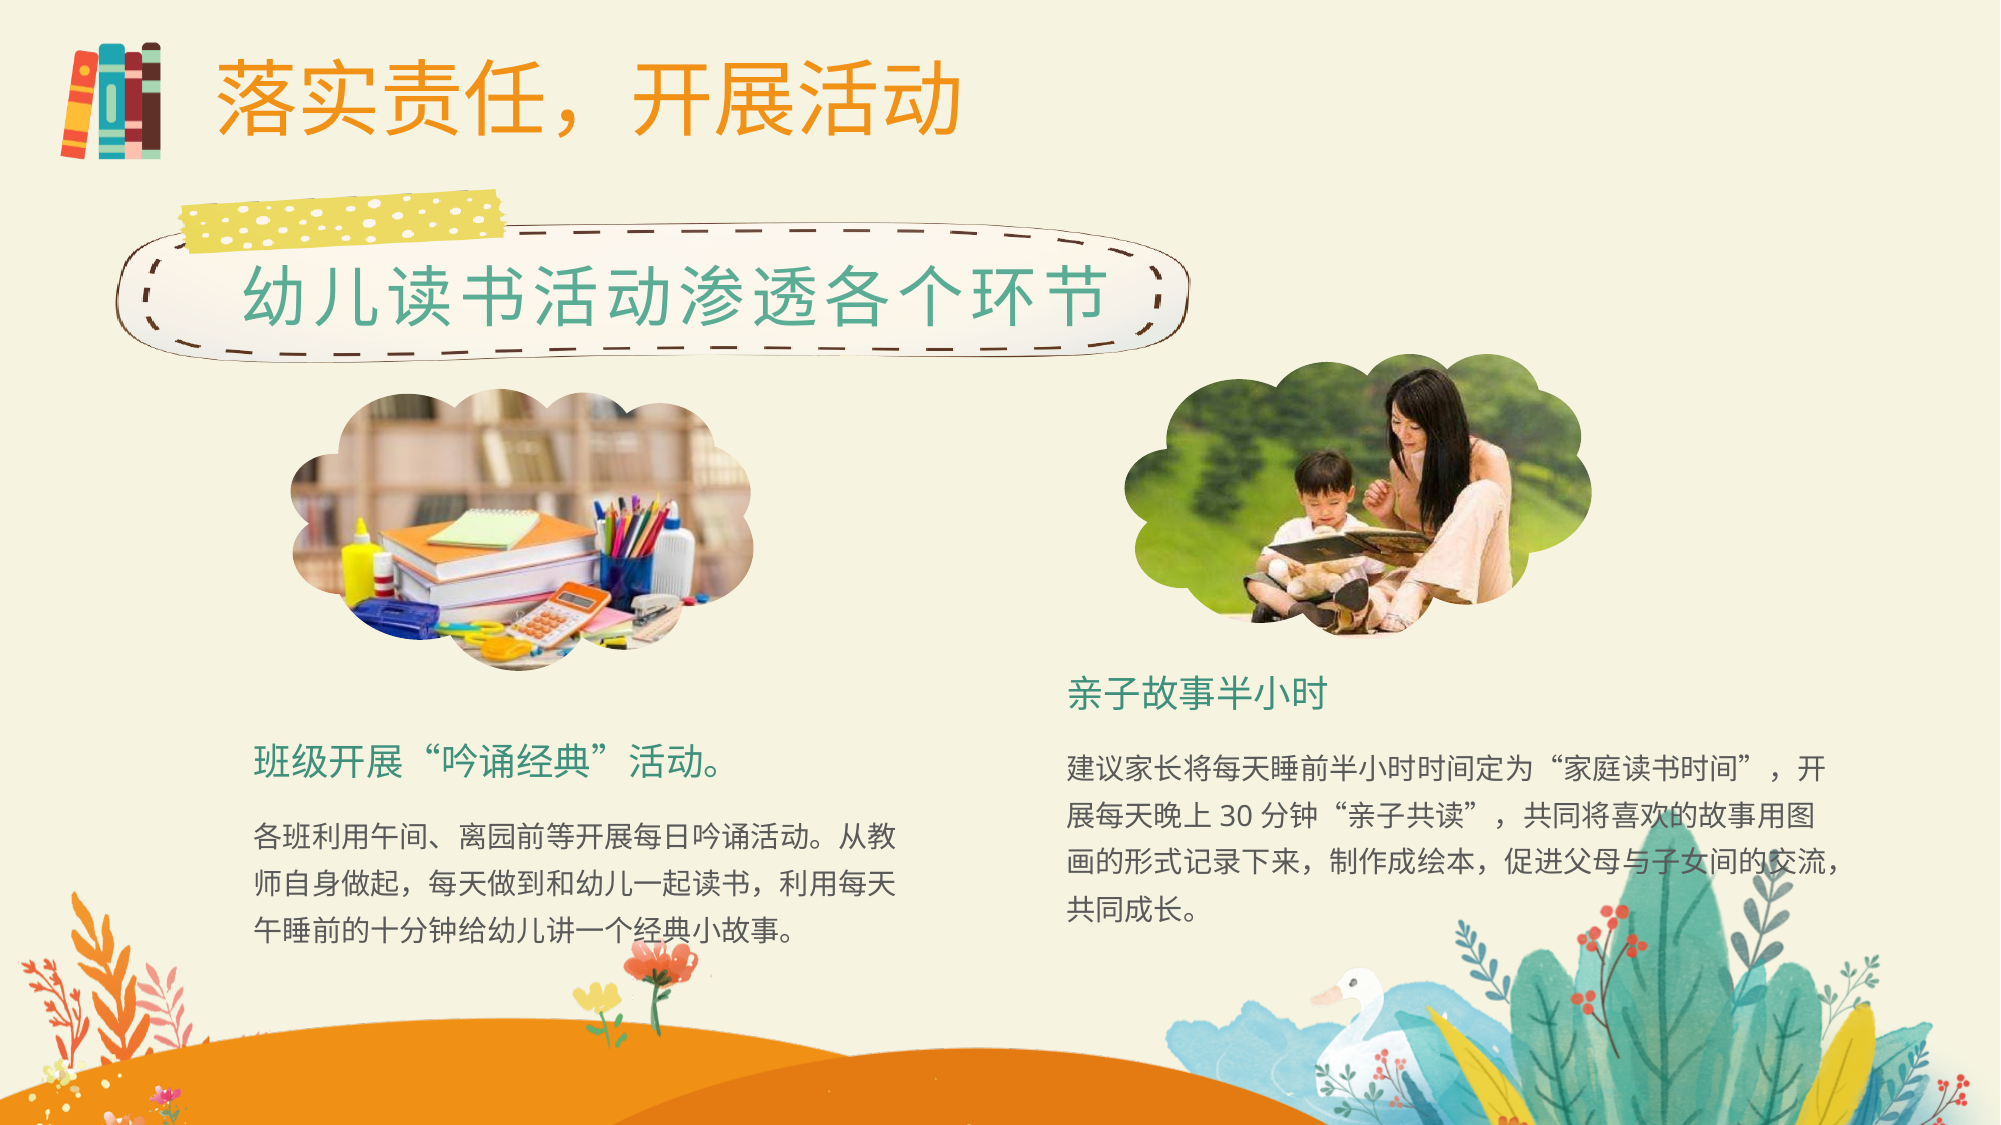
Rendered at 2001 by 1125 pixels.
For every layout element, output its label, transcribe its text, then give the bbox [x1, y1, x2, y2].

text_box 落实责任，开展活动 [199, 39, 979, 154]
text_box [1123, 352, 1593, 642]
picture [0, 0, 2000, 1125]
text_box 亲子故事半小时 建议家长将每天睡前半小时时间定为“家庭读书时间”，开展每天晚上30分钟“亲子共读”，共同将喜欢的故事用图画的形式记录下来，制作成绘本，促进父母与子女间的交流，共同成长。 [1051, 660, 1858, 934]
text_box [289, 387, 755, 672]
text_box 班级开展“吟诵经典”活动。 各班利用午间、离园前等开展每日吟诵活动。从教师自身做起，每天做到和幼儿一起读书，利用每天午睡前的十分钟给幼儿讲一个经典小故事。 [238, 728, 912, 955]
